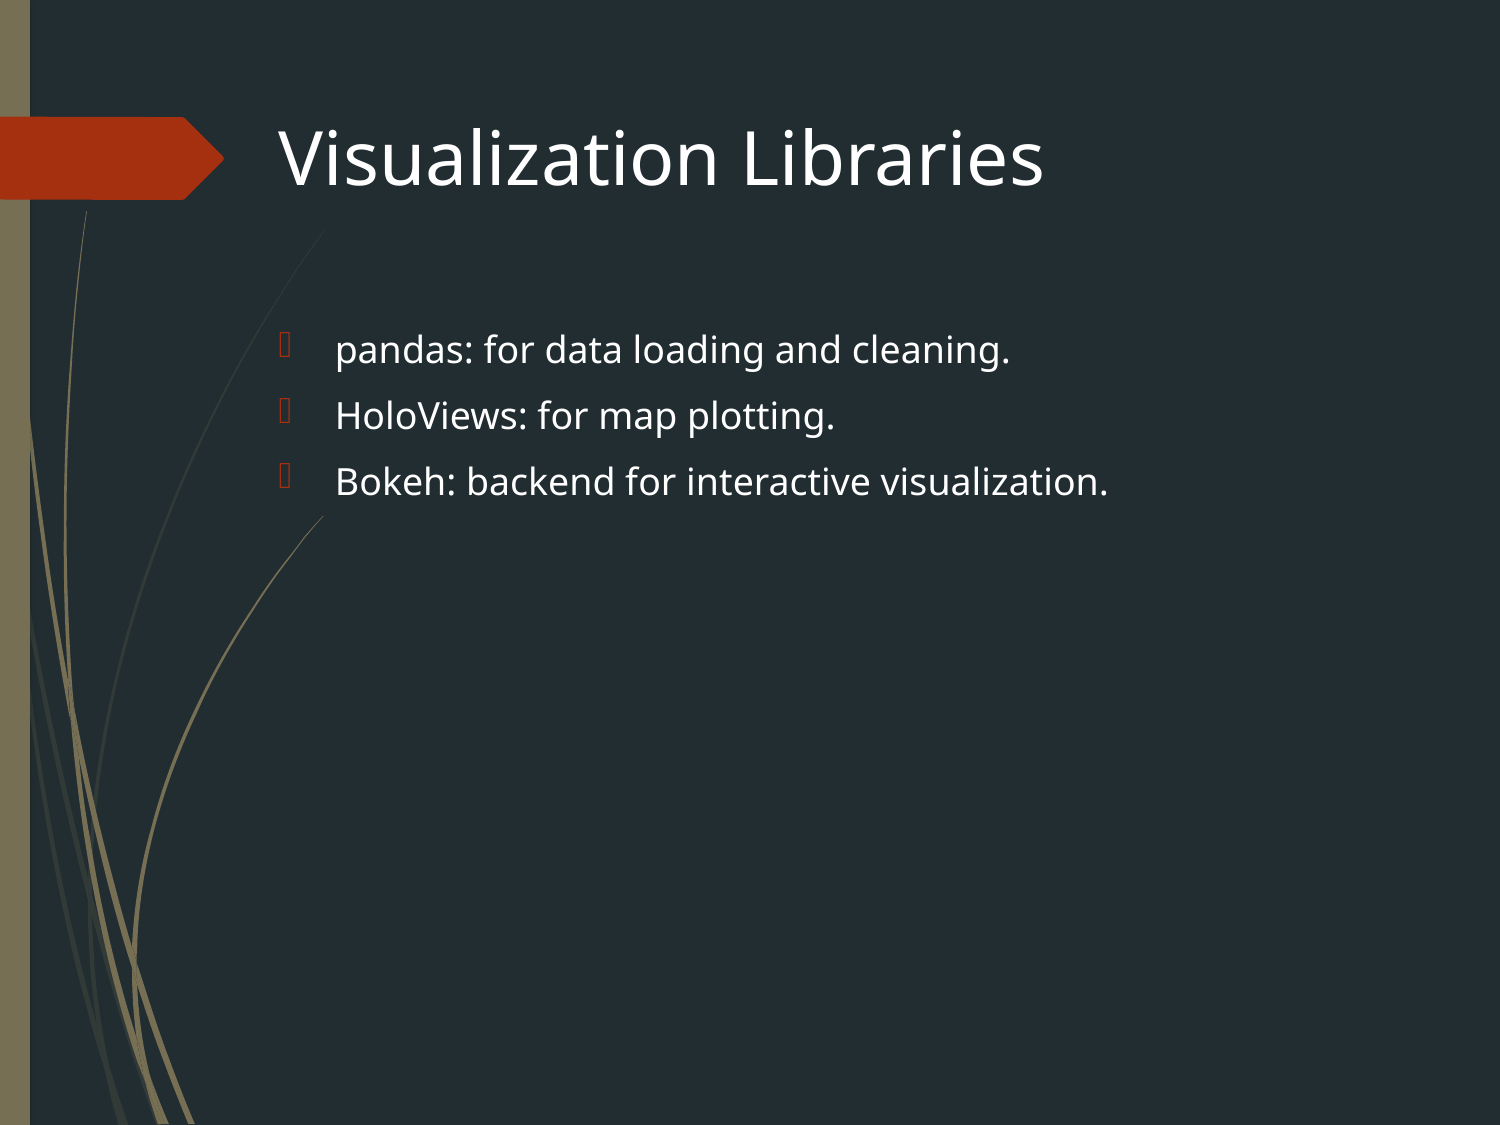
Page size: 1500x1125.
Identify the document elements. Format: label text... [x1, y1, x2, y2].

title Visualization Libraries [263, 102, 1345, 252]
list pandas: for data loading and cleaning. HoloViews: for map plotting. Bokeh: backend for interactive visualization. [263, 252, 1345, 873]
